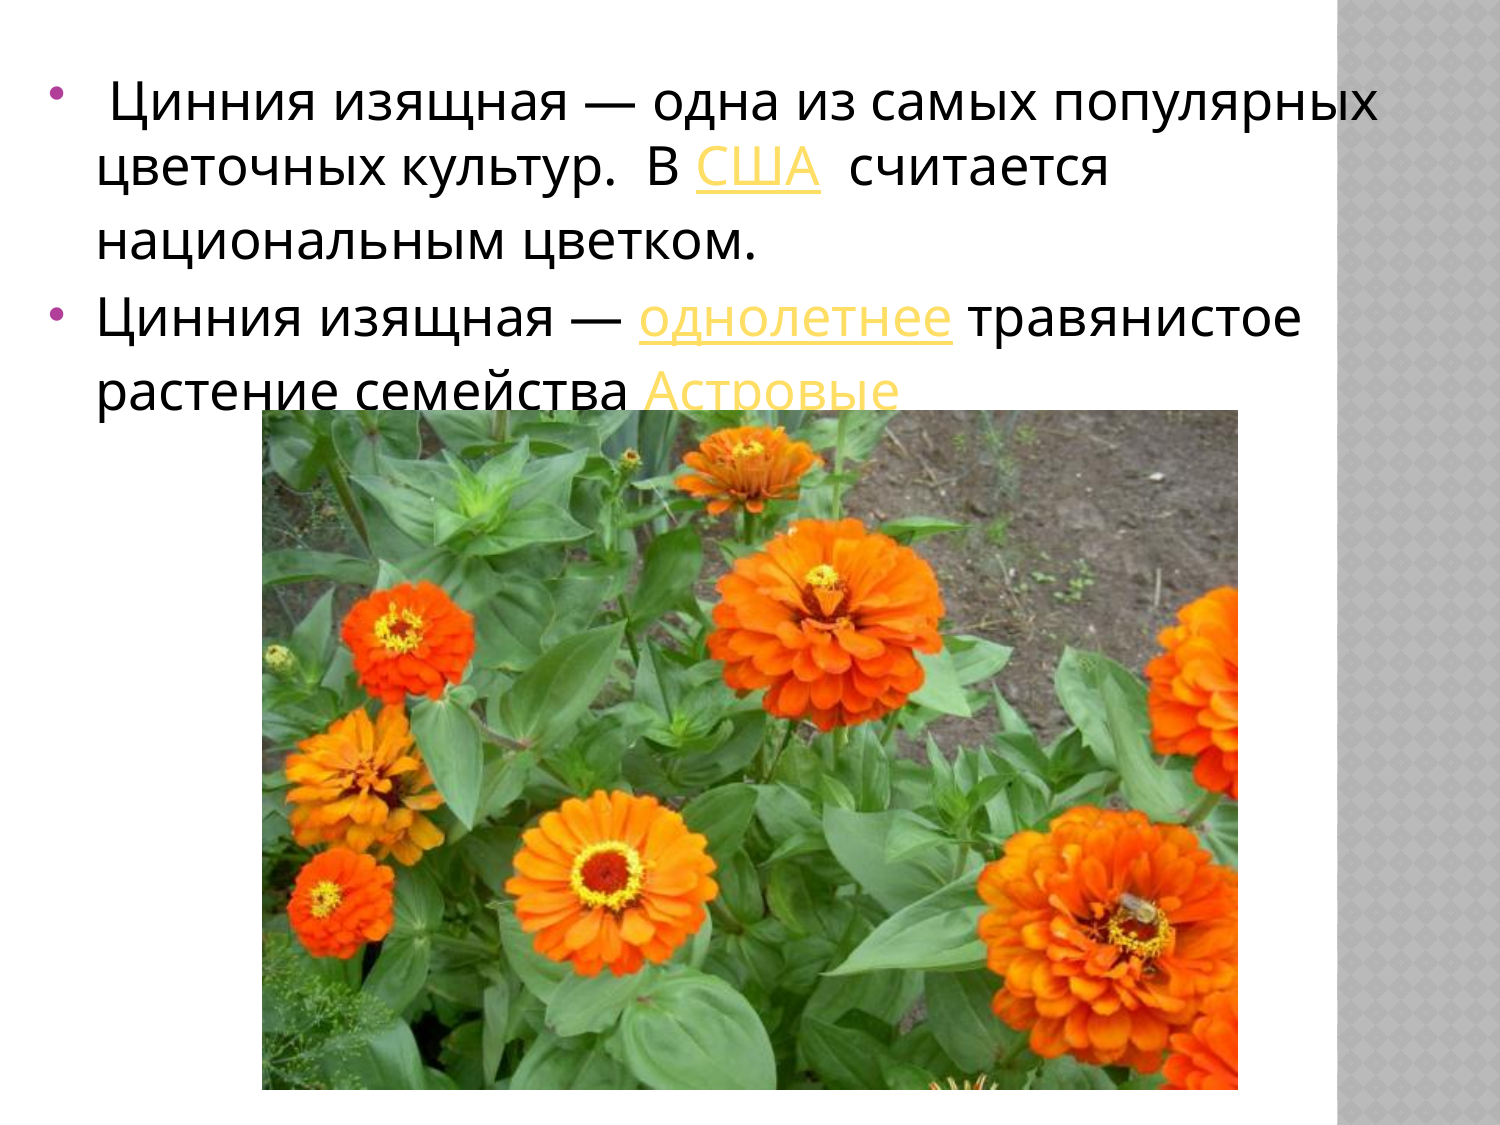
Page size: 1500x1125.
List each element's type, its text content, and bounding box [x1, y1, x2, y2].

list Цинния изящная — одна из самых популярных цветочных культур. В США считается национальным цветком. Цинния изящная — однолетнее травянистое растение семейства Астровые [35, 58, 1477, 1090]
picture [262, 409, 1238, 1091]
